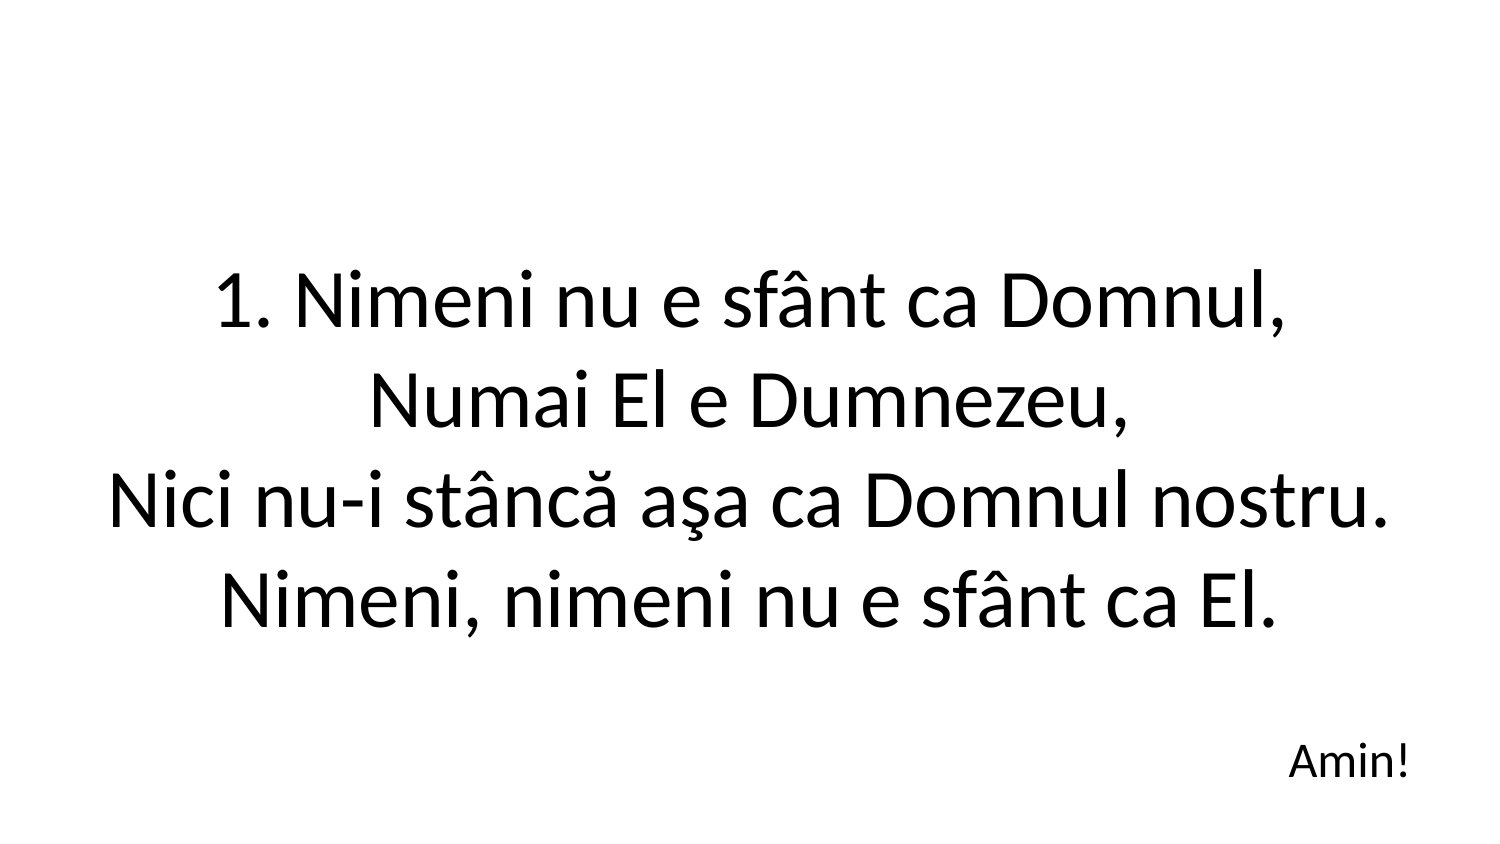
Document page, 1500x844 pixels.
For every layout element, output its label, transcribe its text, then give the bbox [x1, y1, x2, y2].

text_box 1. Nimeni nu e sfânt ca Domnul, Numai El e Dumnezeu, Nici nu-i stâncă aşa ca Domnul nostru. Nimeni, nimeni nu e sfânt ca El. [92, 192, 1408, 652]
text_box Amin! [1273, 674, 1427, 795]
